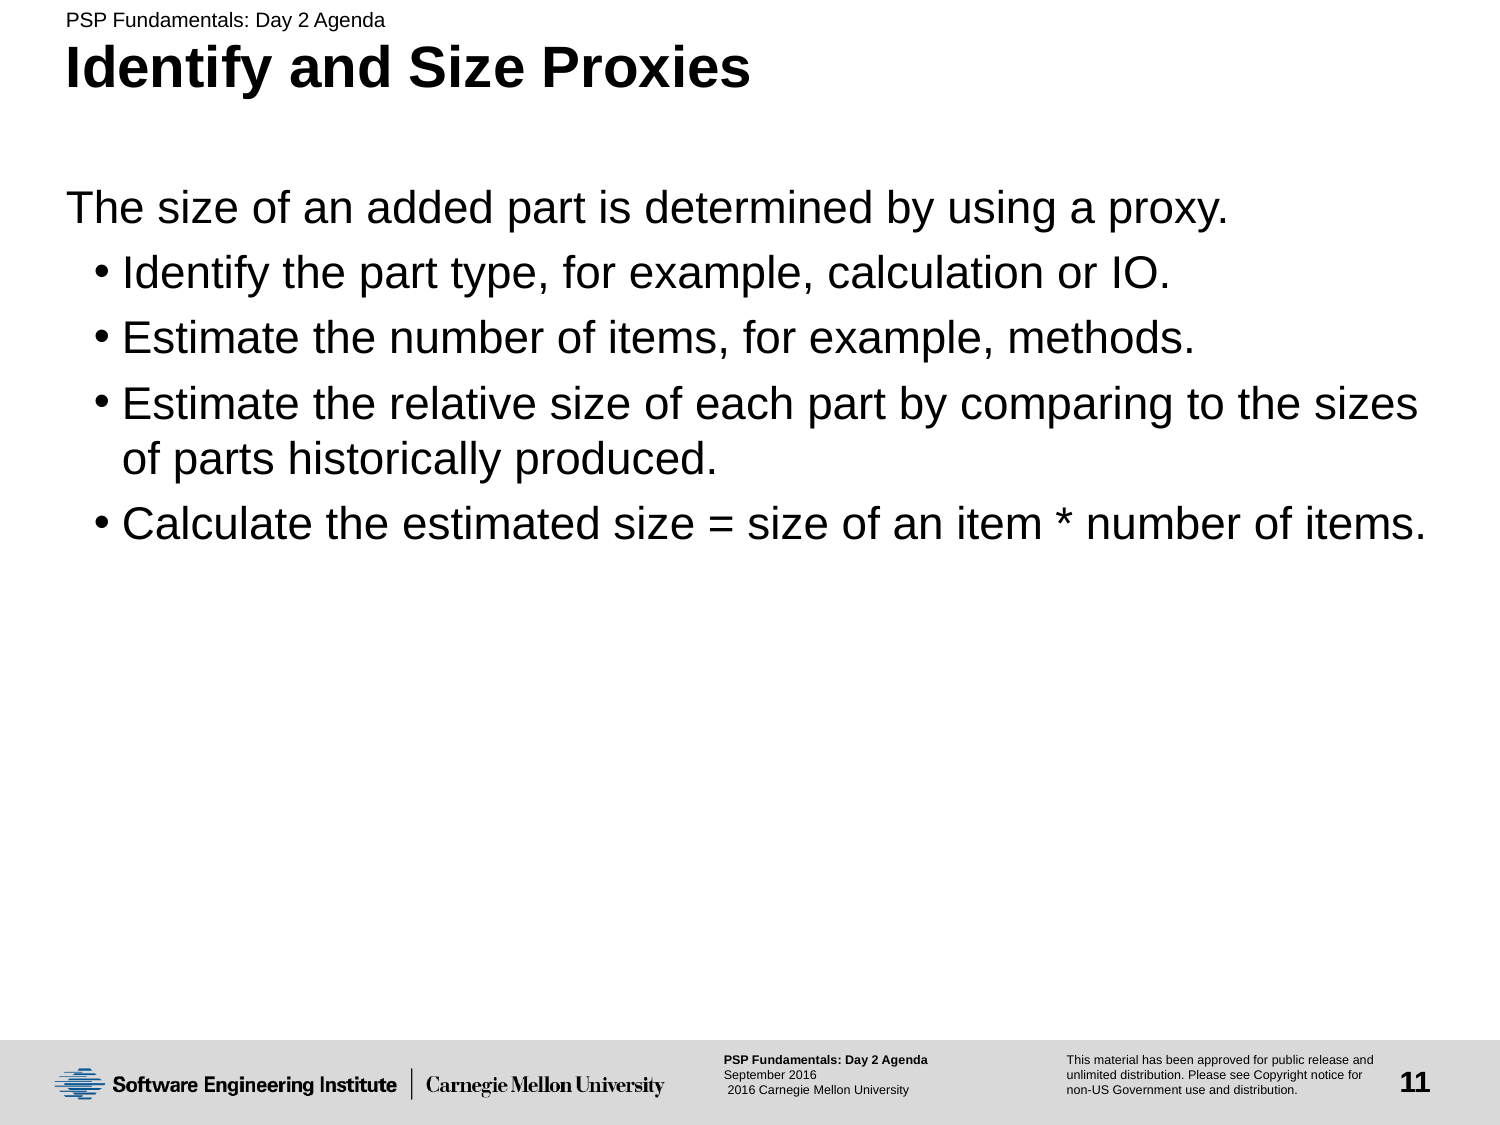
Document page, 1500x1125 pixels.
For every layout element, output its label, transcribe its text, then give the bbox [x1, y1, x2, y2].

list The size of an added part is determined by using a proxy. Identify the part type, for example, calculation or IO. Estimate the number of items, for example, methods. Estimate the relative size of each part by comparing to the sizes of parts historically produced. Calculate the estimated size = size of an item * number of items. [65, 177, 1431, 1000]
title Identify and Size Proxies [65, 37, 1430, 148]
picture [46, 1061, 673, 1104]
